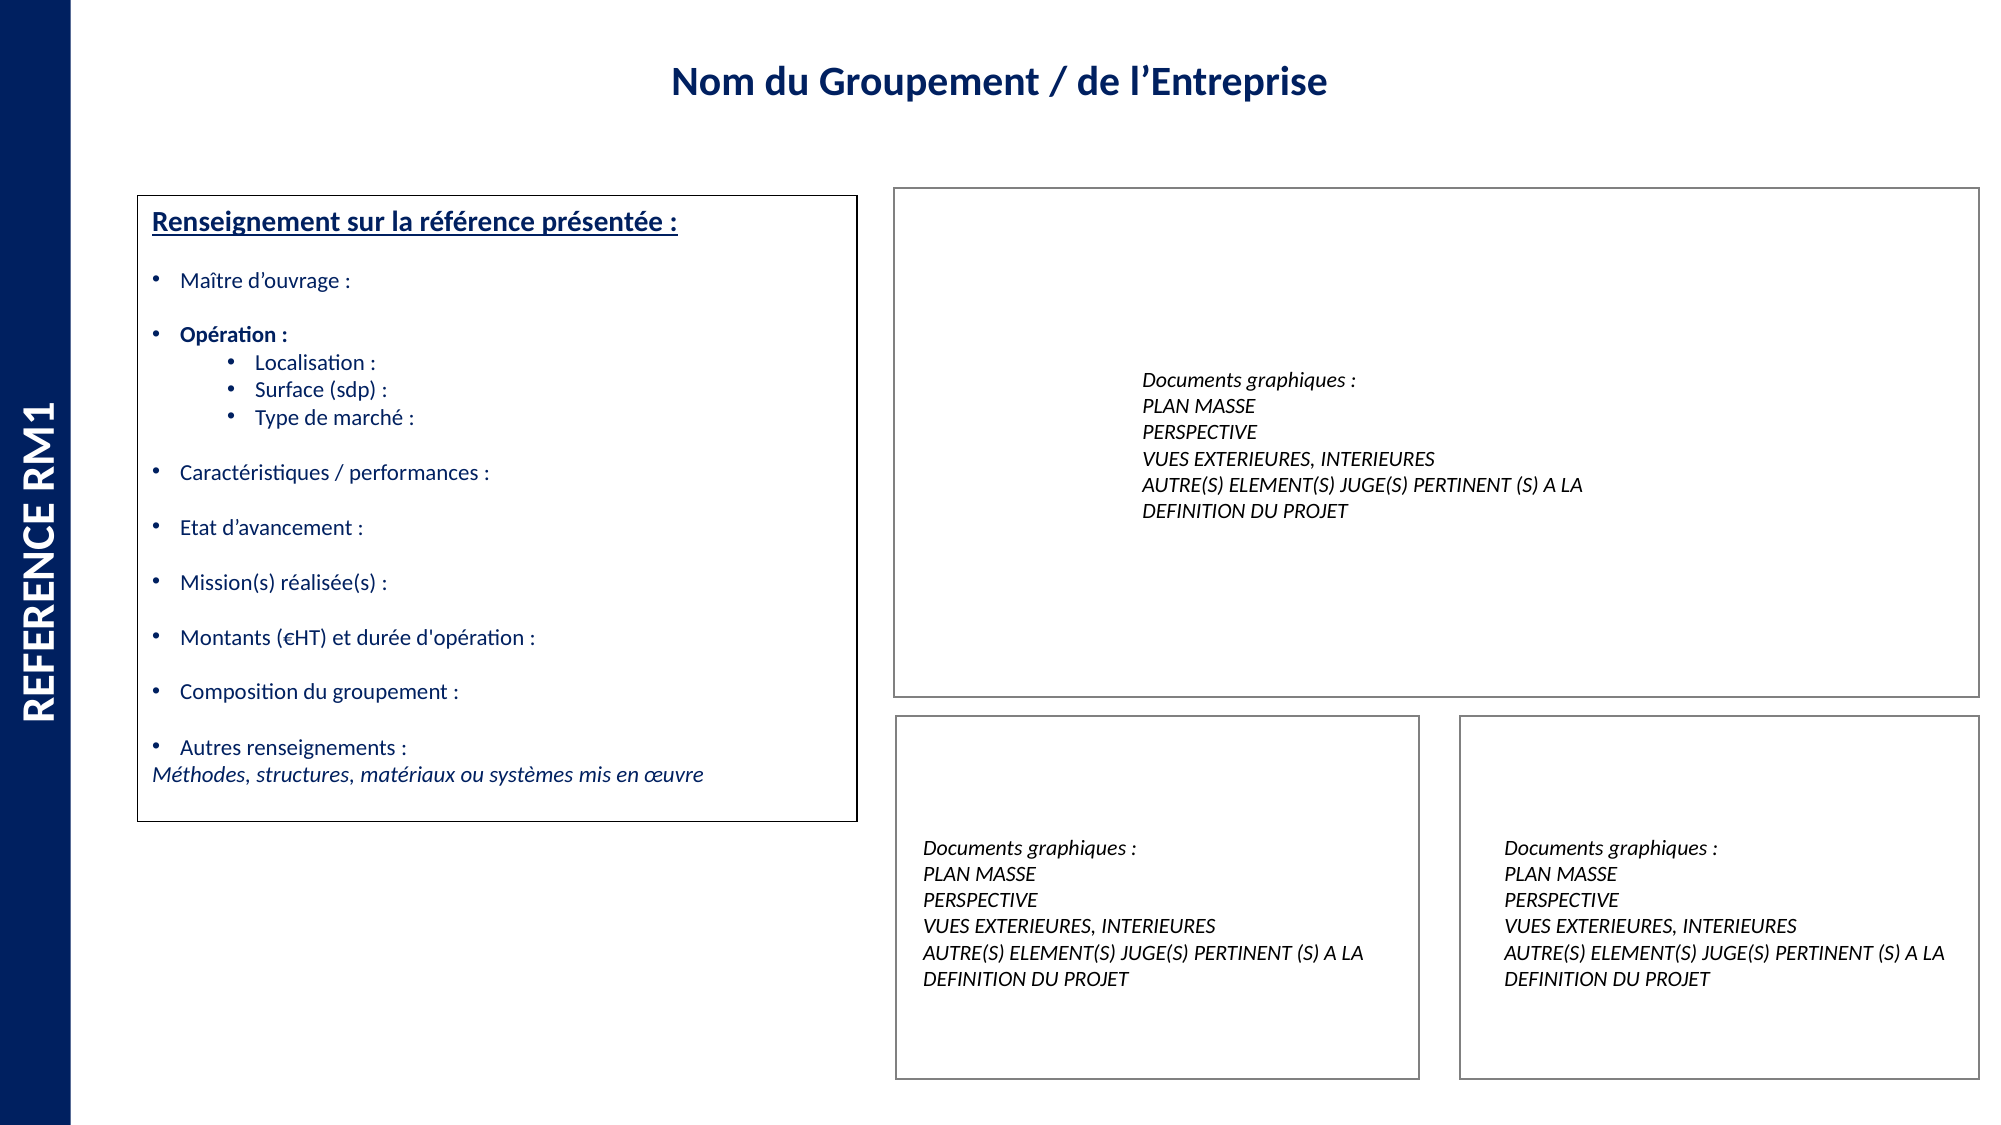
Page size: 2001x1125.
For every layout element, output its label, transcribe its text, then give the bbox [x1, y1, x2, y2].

text_box Renseignement sur la référence présentée : Maître d’ouvrage : Opération : Localisation : Surface (sdp) : Type de marché : Caractéristiques / performances : Etat d’avancement : Mission(s) réalisée(s) : Montants (€HT) et durée d'opération : Composition du groupement : Autres renseignements : Méthodes, structures, matériaux ou systèmes mis en œuvre [137, 195, 858, 822]
text_box Nom du Groupement / de l’Entreprise [137, 46, 1863, 111]
text_box REFERENCE RM1 [0, 0, 71, 1125]
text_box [893, 187, 1979, 1079]
